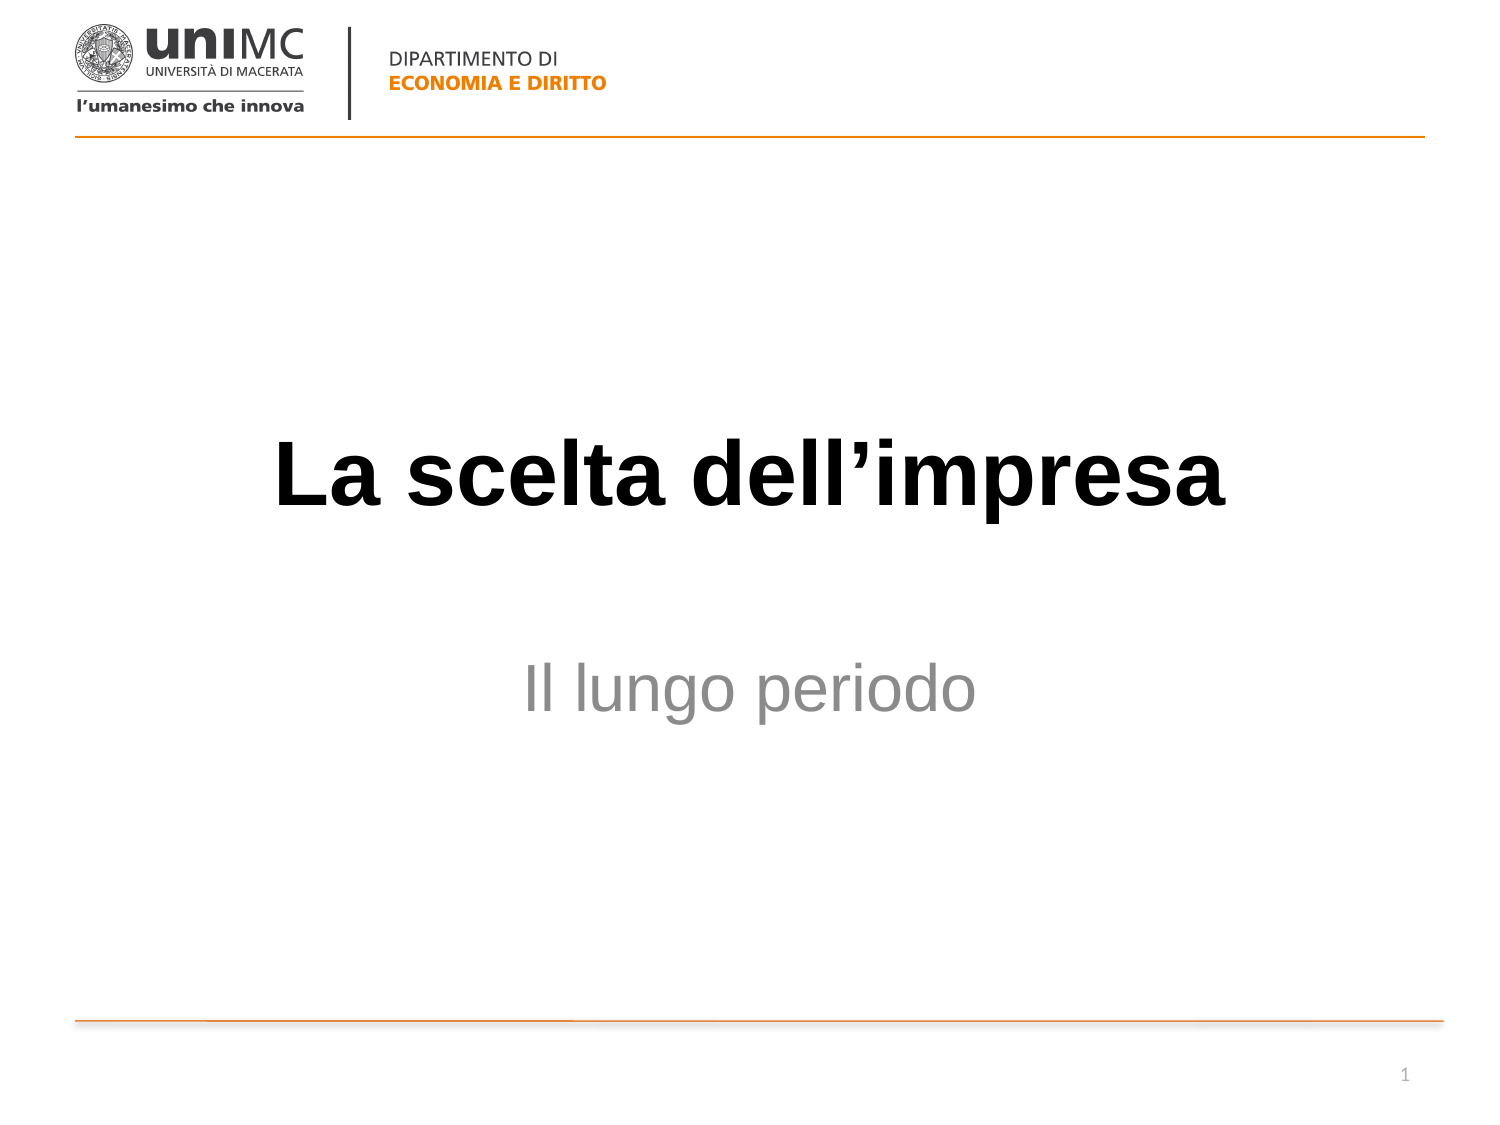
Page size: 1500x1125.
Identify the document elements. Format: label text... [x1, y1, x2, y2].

title La scelta dell’impresa [112, 375, 1388, 563]
picture [75, 24, 1425, 138]
subtitle Il lungo periodo [225, 637, 1275, 925]
slide_number 1 [1074, 1042, 1425, 1103]
